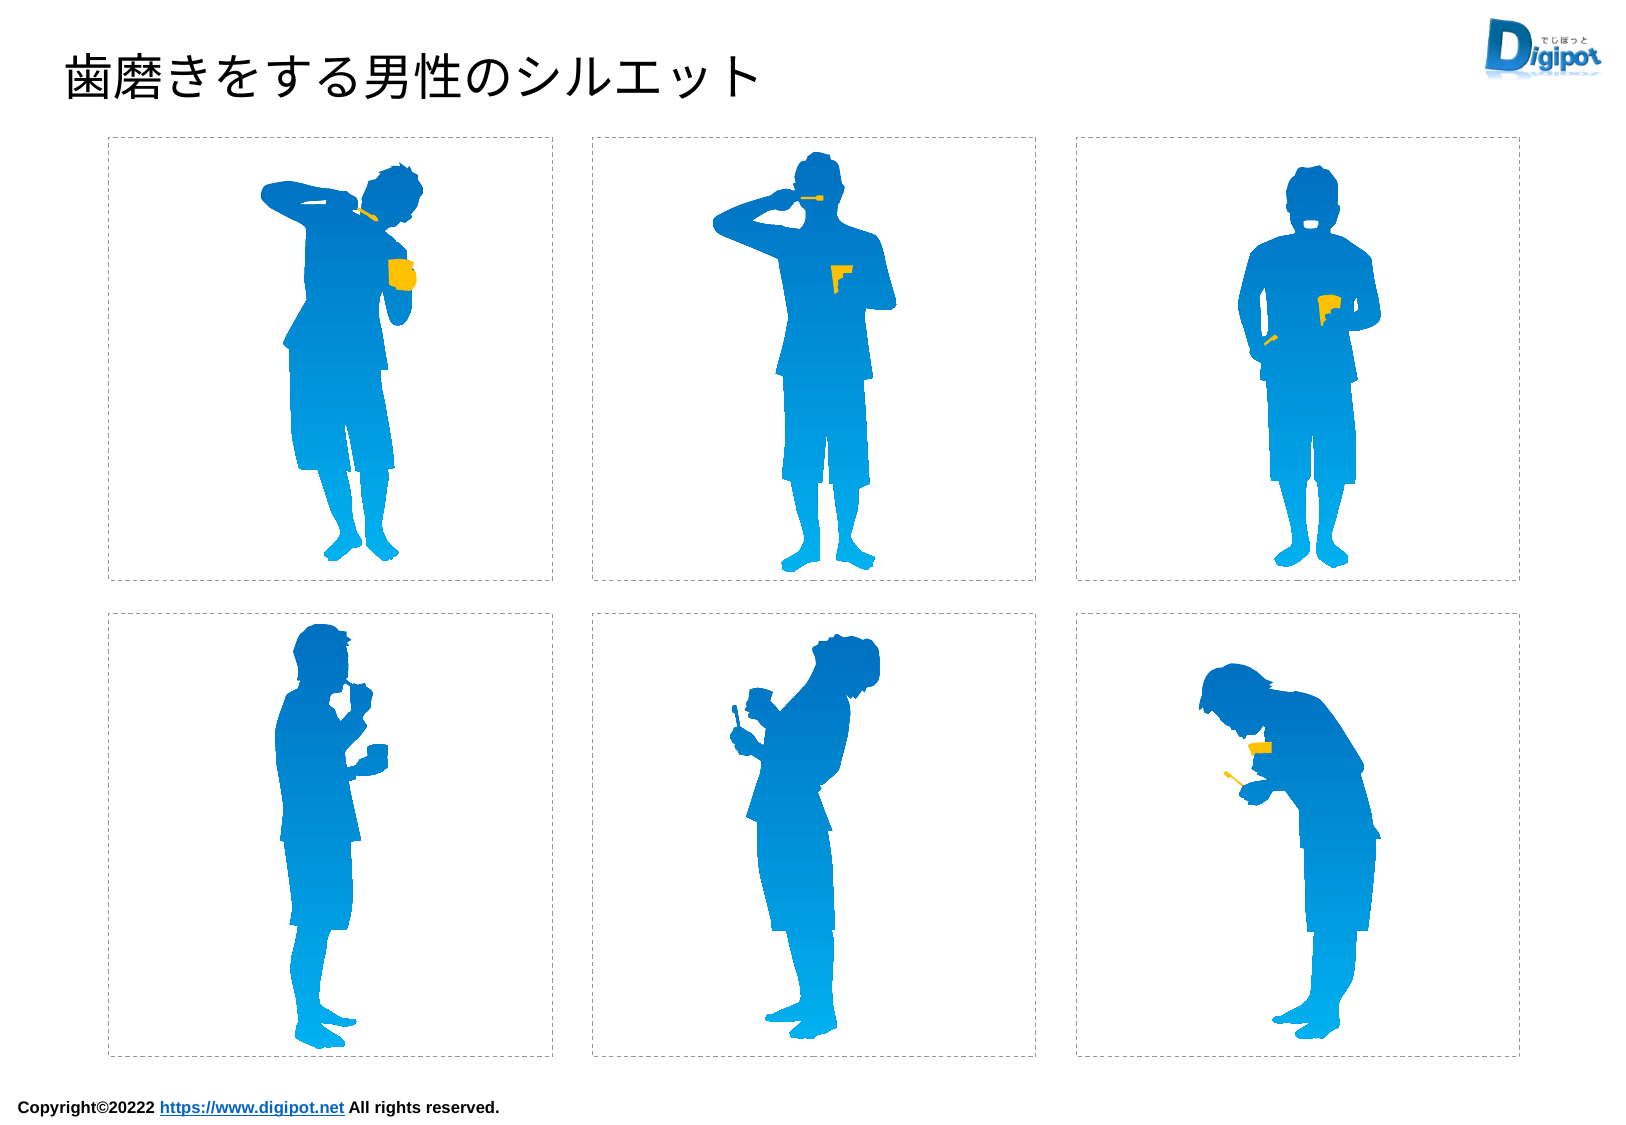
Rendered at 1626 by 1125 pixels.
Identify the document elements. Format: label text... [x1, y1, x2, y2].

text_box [712, 151, 897, 572]
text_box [260, 162, 424, 562]
text_box [275, 623, 389, 1050]
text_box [1199, 663, 1382, 1040]
text_box 歯磨きをする男性のシルエット [48, 38, 779, 113]
text_box [729, 633, 880, 1040]
picture [1485, 18, 1602, 82]
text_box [1237, 165, 1382, 568]
